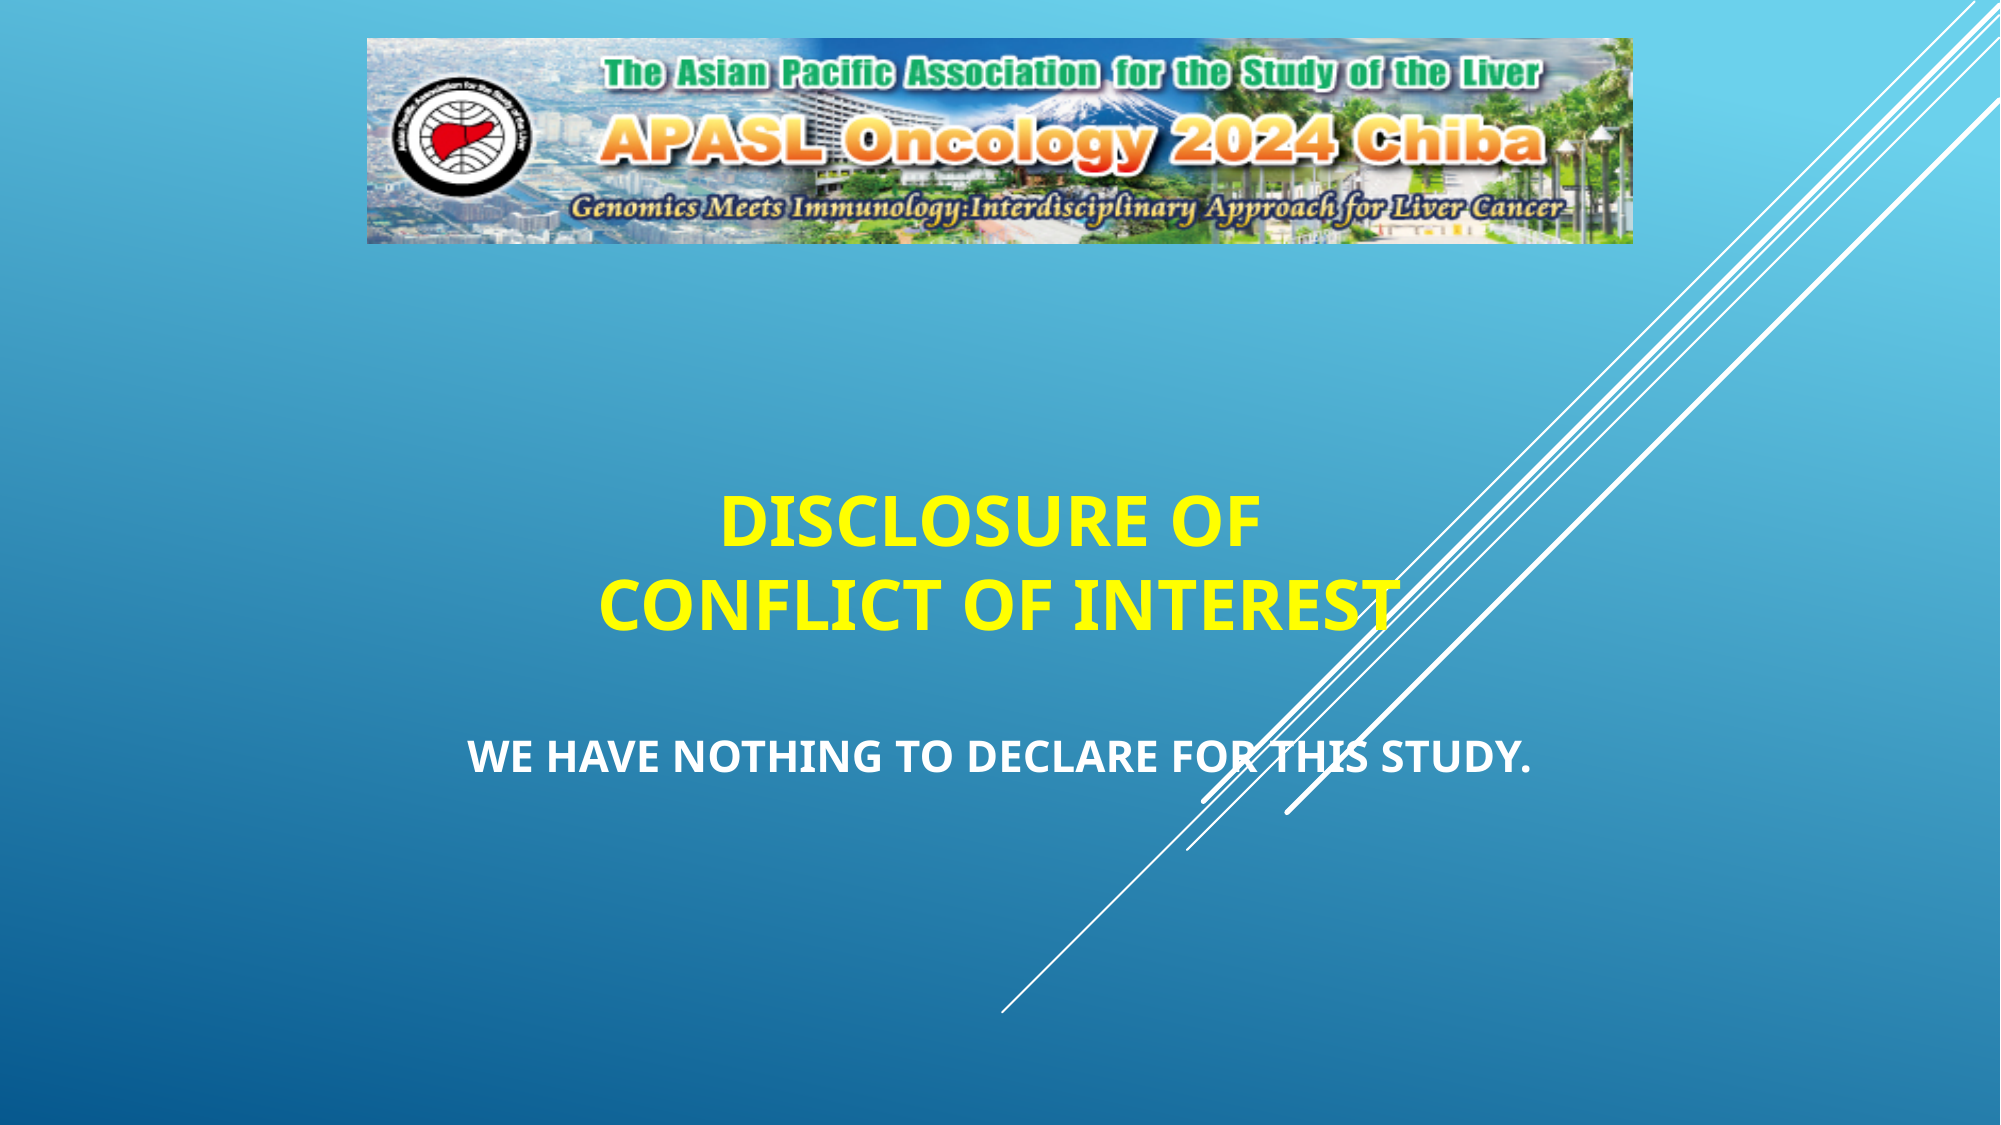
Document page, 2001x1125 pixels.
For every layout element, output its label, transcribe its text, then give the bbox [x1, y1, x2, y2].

title Disclosure of Conflict of Interest We have nothing to declare for this study. [316, 468, 1684, 789]
picture [367, 38, 1633, 244]
